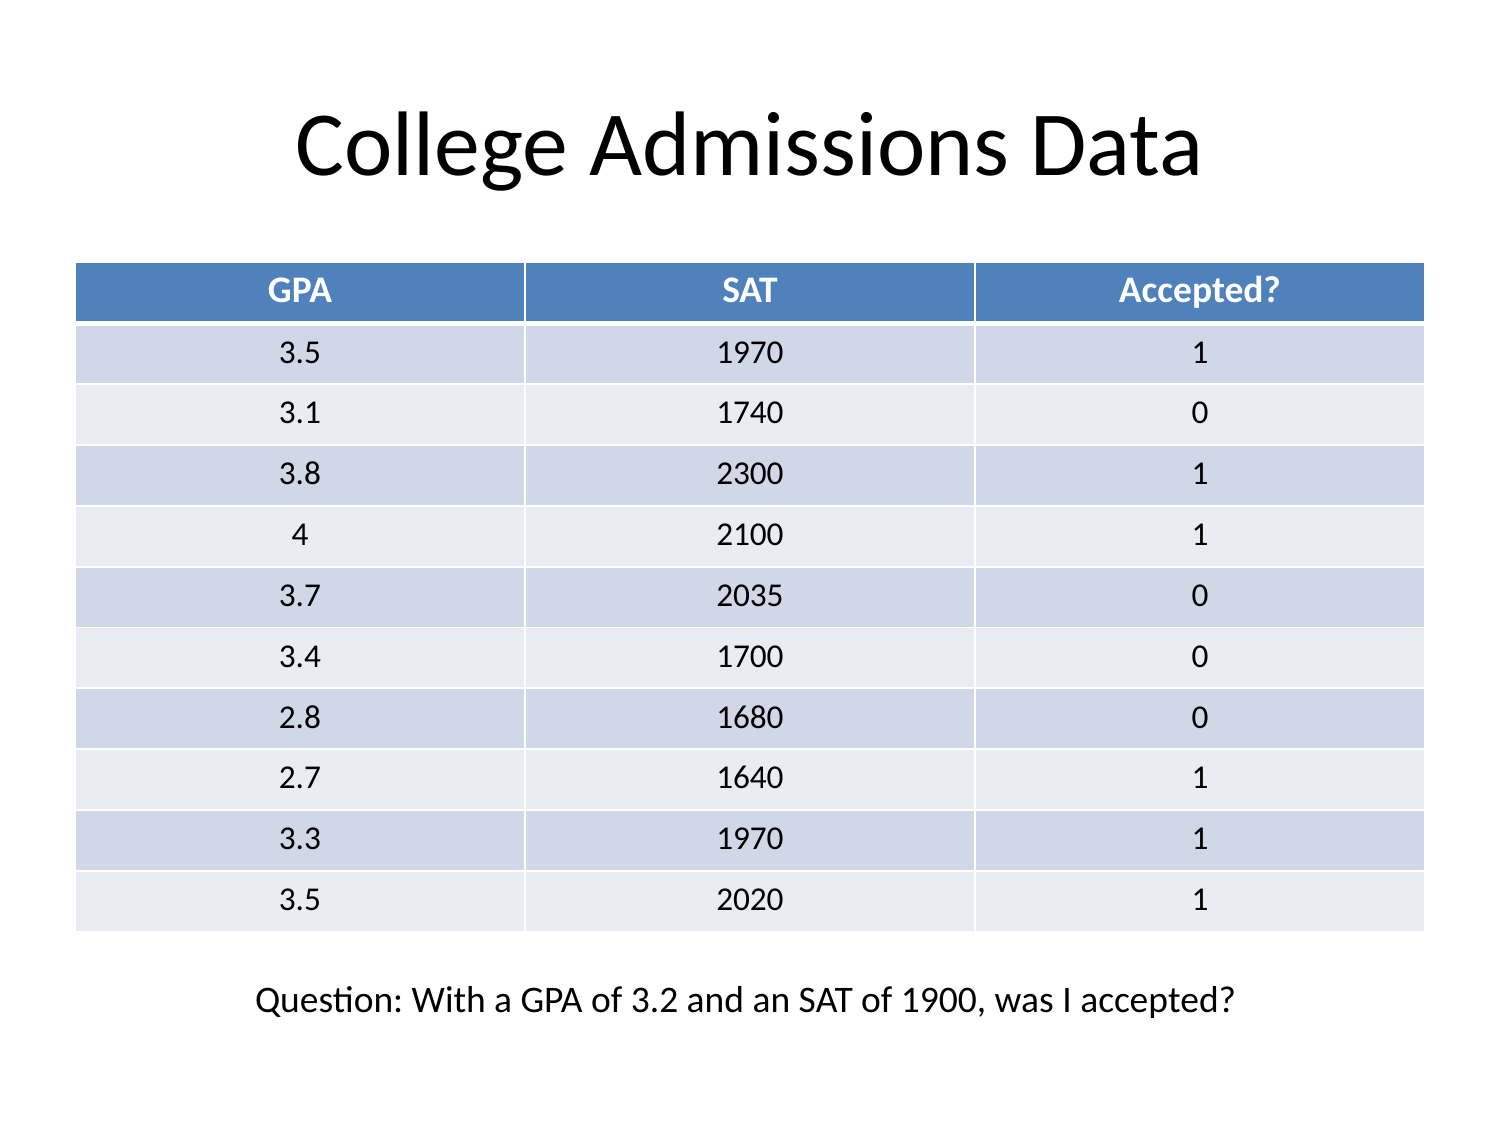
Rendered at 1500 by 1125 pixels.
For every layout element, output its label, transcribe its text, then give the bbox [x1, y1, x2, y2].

table_cell 3.5 [76, 872, 524, 931]
table_header GPA [76, 263, 524, 321]
table_cell 4 [76, 507, 524, 566]
table_cell 2020 [526, 872, 974, 931]
table_cell 0 [976, 385, 1424, 444]
table_cell 3.8 [76, 446, 524, 505]
text_box Question: With a GPA of 3.2 and an SAT of 1900, was I accepted? [240, 967, 1260, 1028]
table_cell 1 [976, 507, 1424, 566]
table_cell 0 [976, 568, 1424, 627]
table_header SAT [526, 263, 974, 321]
table_cell 1 [976, 446, 1424, 505]
table_header Accepted? [976, 263, 1424, 321]
table_cell 1 [976, 872, 1424, 931]
table_cell 3.1 [76, 385, 524, 444]
table_cell 2035 [526, 568, 974, 627]
table_cell 3.5 [76, 326, 524, 383]
table_cell 2100 [526, 507, 974, 566]
table_cell 3.4 [76, 628, 524, 687]
title College Admissions Data [75, 45, 1425, 233]
table_cell 2.7 [76, 750, 524, 809]
table_cell 1970 [526, 326, 974, 383]
table_cell 0 [976, 628, 1424, 687]
table_cell 2.8 [76, 689, 524, 748]
table_cell 1700 [526, 628, 974, 687]
table_cell 1 [976, 326, 1424, 383]
table_cell 1970 [526, 811, 974, 870]
table_cell 2300 [526, 446, 974, 505]
table_cell 3.3 [76, 811, 524, 870]
table_cell 1680 [526, 689, 974, 748]
table_cell 0 [976, 689, 1424, 748]
table_cell 1 [976, 750, 1424, 809]
table_cell 3.7 [76, 568, 524, 627]
table_cell 1640 [526, 750, 974, 809]
table_cell 1 [976, 811, 1424, 870]
table_cell 1740 [526, 385, 974, 444]
